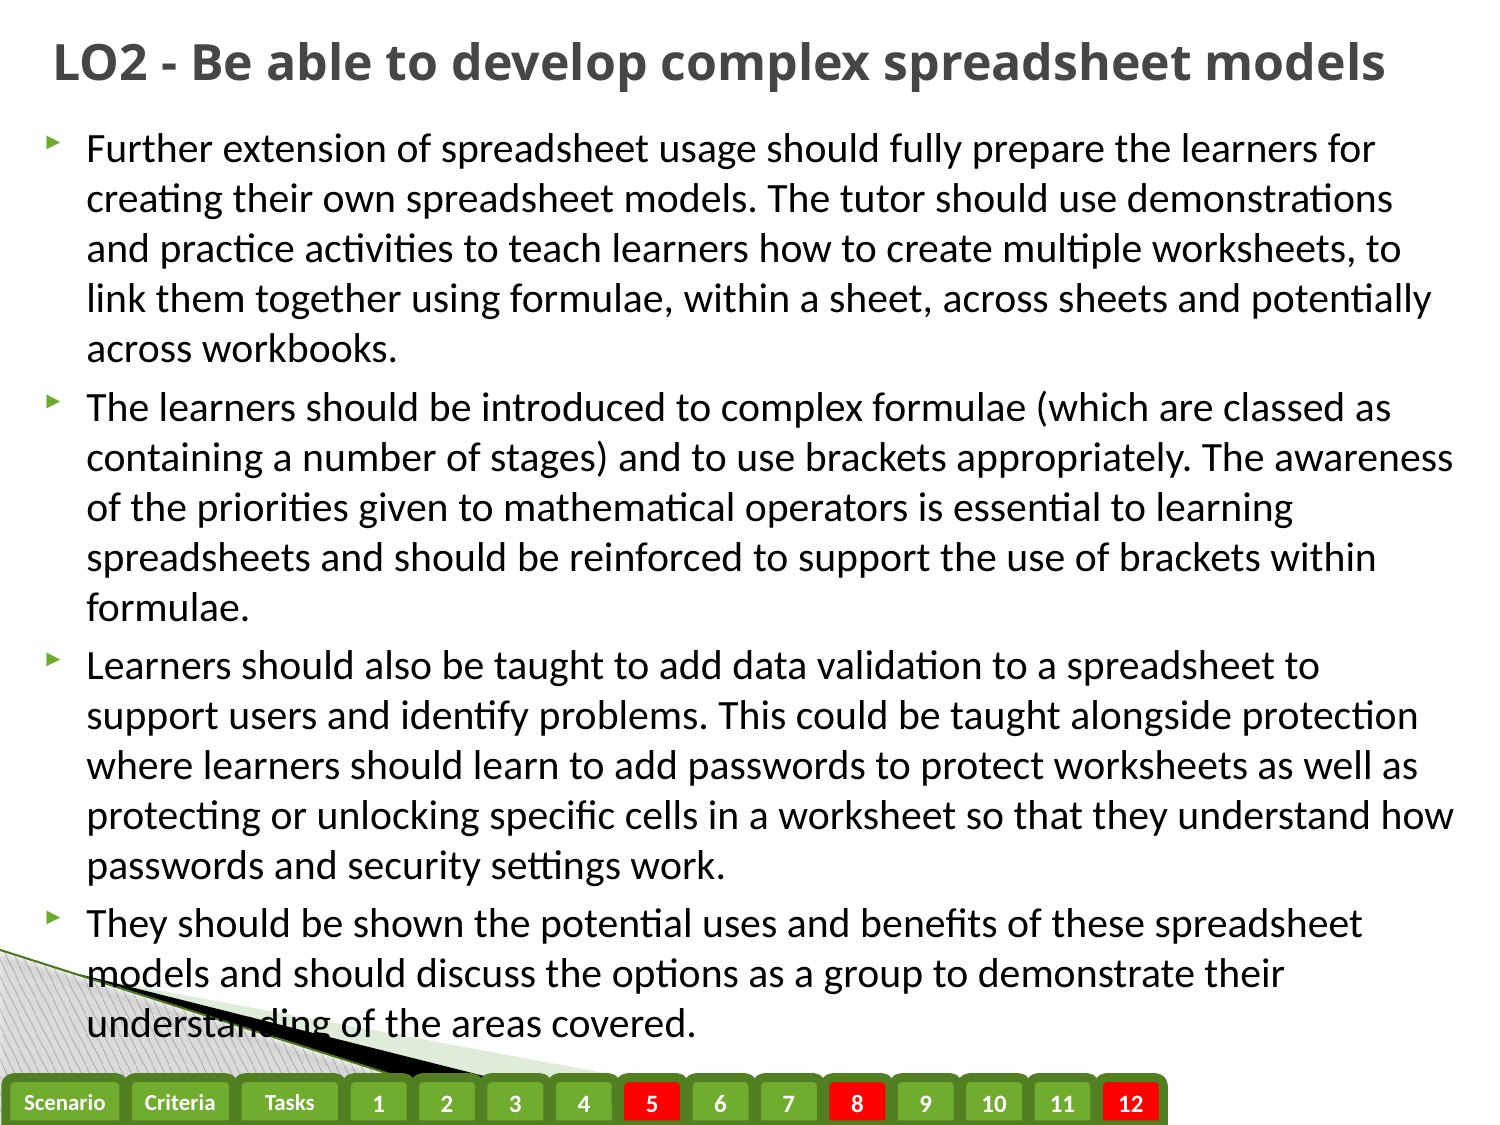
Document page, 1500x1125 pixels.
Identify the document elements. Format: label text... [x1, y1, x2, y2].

title LO2 - Be able to develop complex spreadsheet models [37, 19, 1471, 102]
list Further extension of spreadsheet usage should fully prepare the learners for creating their own spreadsheet models. The tutor should use demonstrations and practice activities to teach learners how to create multiple worksheets, to link them together using formulae, within a sheet, across sheets and potentially across workbooks. The learners should be introduced to complex formulae (which are classed as containing a number of stages) and to use brackets appropriately. The awareness of the priorities given to mathematical operators is essential to learning spreadsheets and should be reinforced to support the use of brackets within formulae. Learners should also be taught to add data validation to a spreadsheet to support users and identify problems. This could be taught alongside protection where learners should learn to add passwords to protect worksheets as well as protecting or unlocking specific cells in a worksheet so that they understand how passwords and security settings work. They should be shown the potential uses and benefits of these spreadsheet models and should discuss the options as a group to demonstrate their understanding of the areas covered. [29, 113, 1471, 1059]
